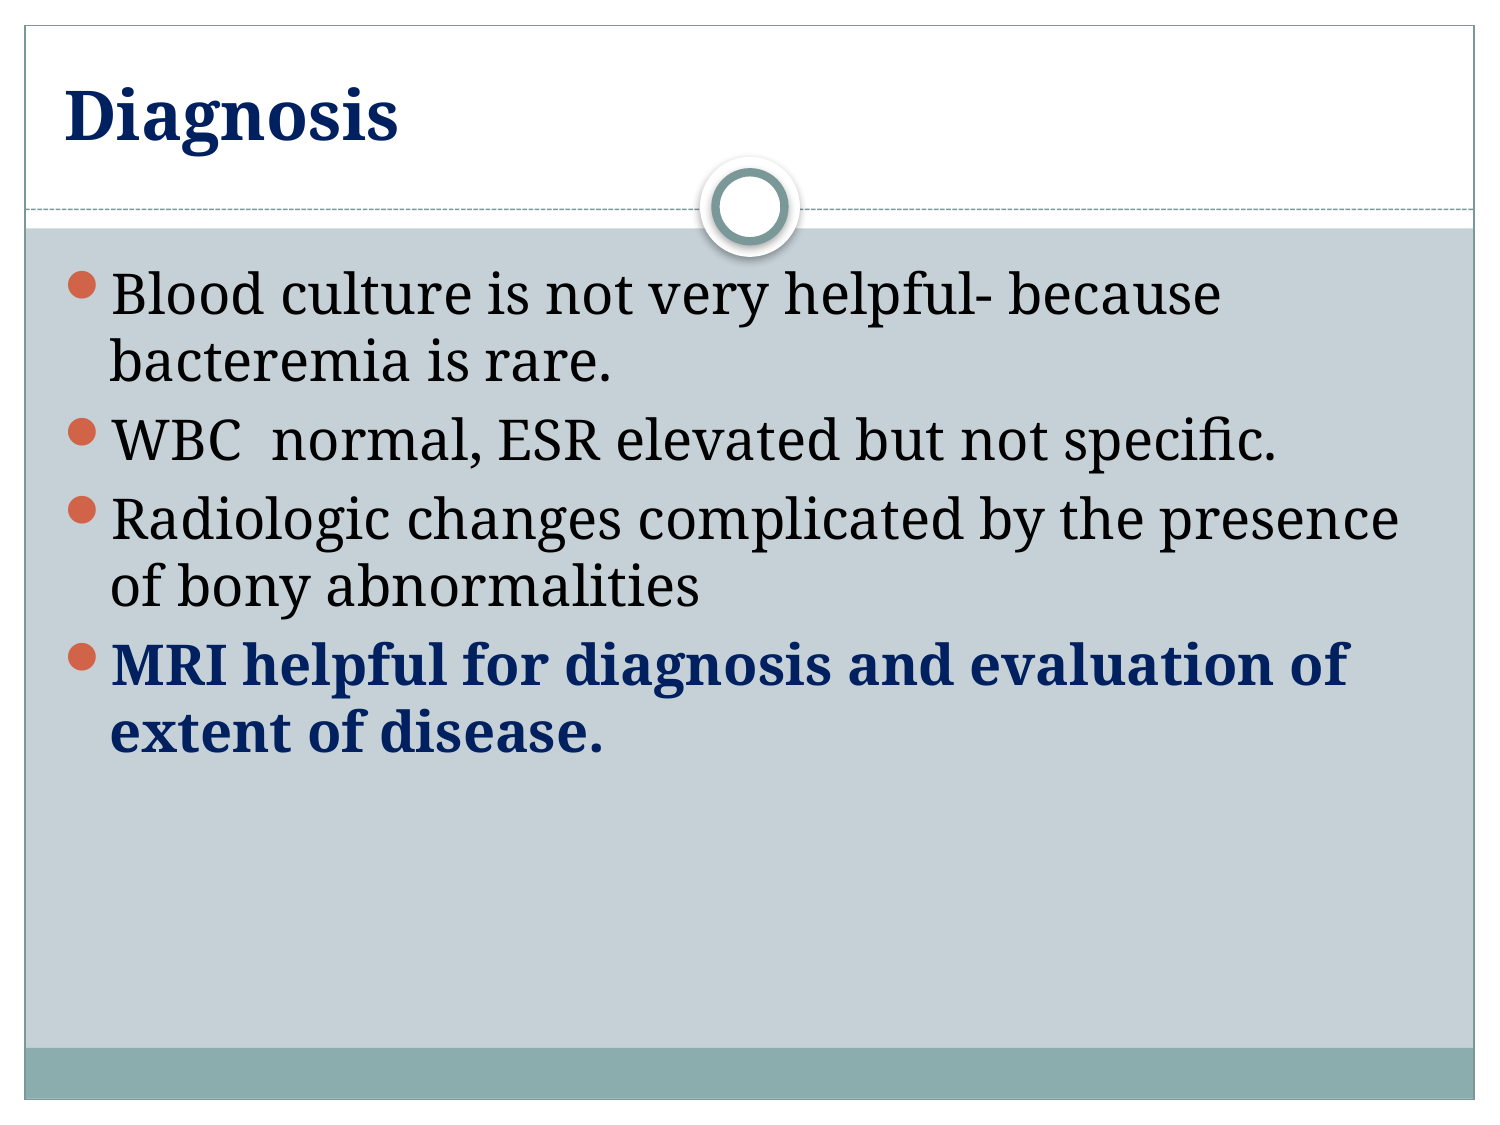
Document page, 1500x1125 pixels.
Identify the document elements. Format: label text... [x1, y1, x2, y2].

title Diagnosis [49, 37, 1450, 162]
list Blood culture is not very helpful- because bacteremia is rare. WBC normal, ESR elevated but not specific. Radiologic changes complicated by the presence of bony abnormalities MRI helpful for diagnosis and evaluation of extent of disease. [49, 250, 1445, 1001]
